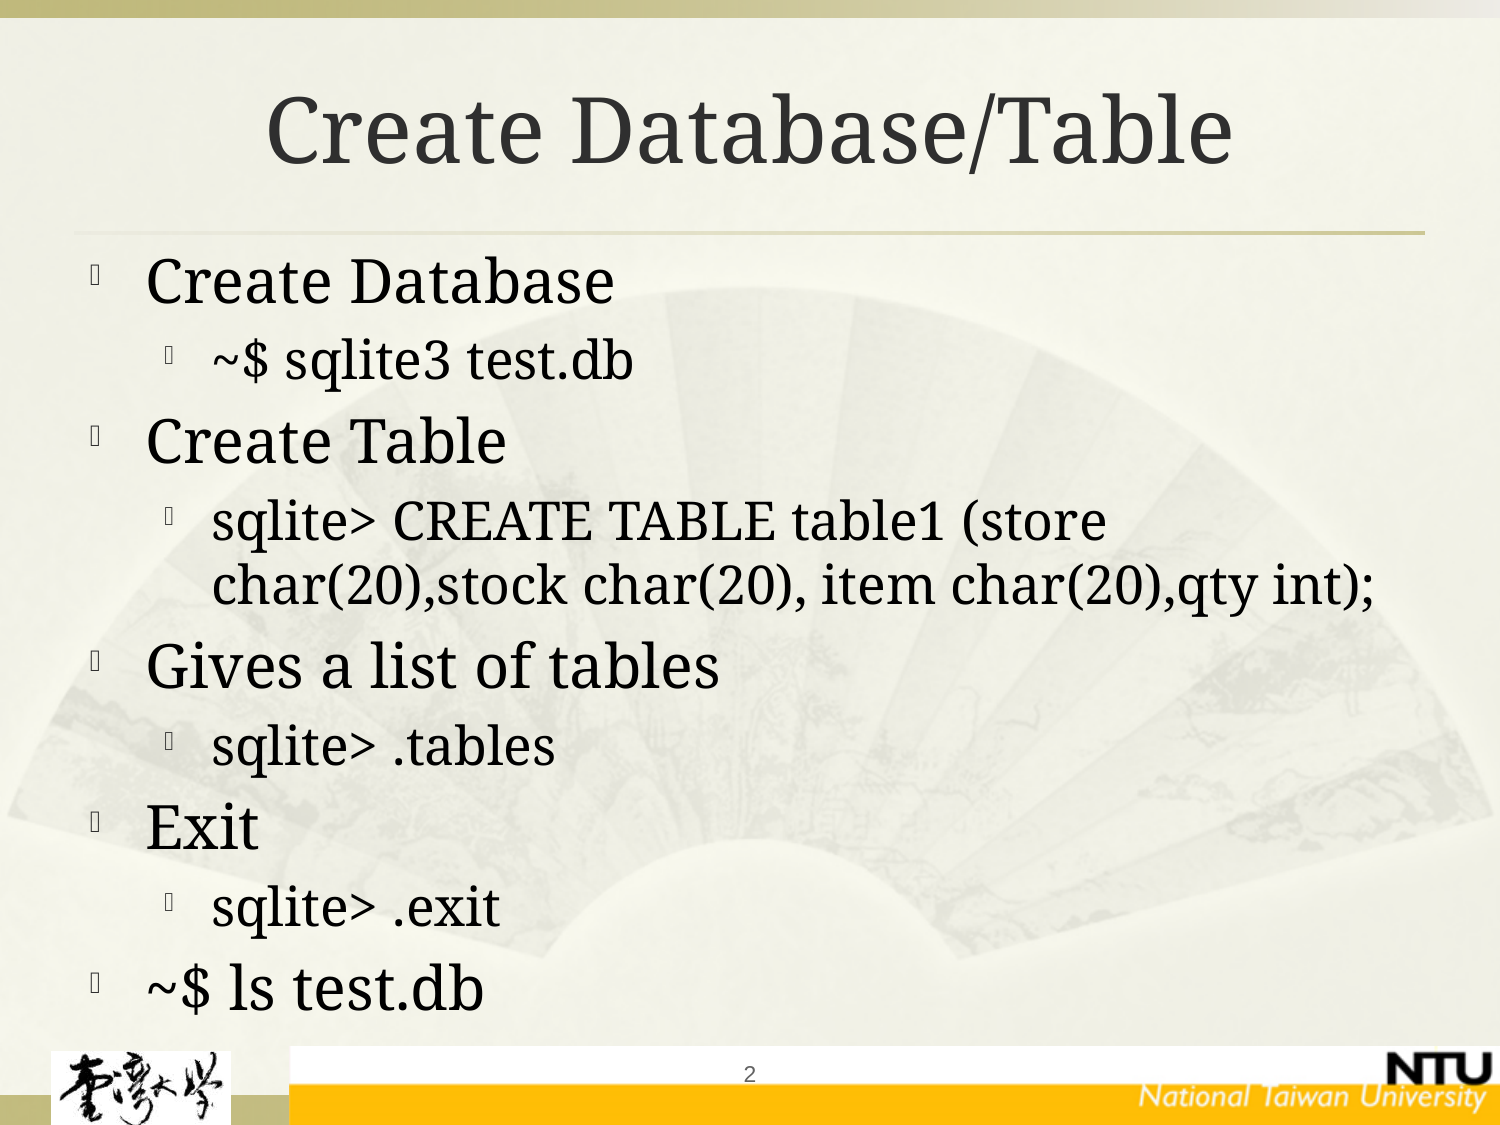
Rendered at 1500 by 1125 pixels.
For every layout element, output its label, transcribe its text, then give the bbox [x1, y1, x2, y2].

list Create Database ~$ sqlite3 test.db Create Table sqlite> CREATE TABLE table1 (store char(20),stock char(20), item char(20),qty int); Gives a list of tables sqlite> .tables Exit sqlite> .exit ~$ ls test.db [75, 234, 1425, 1032]
slide_number 2 [675, 1050, 825, 1097]
picture [289, 1046, 1500, 1125]
picture [51, 1051, 231, 1125]
title Create Database/Table [75, 45, 1425, 209]
